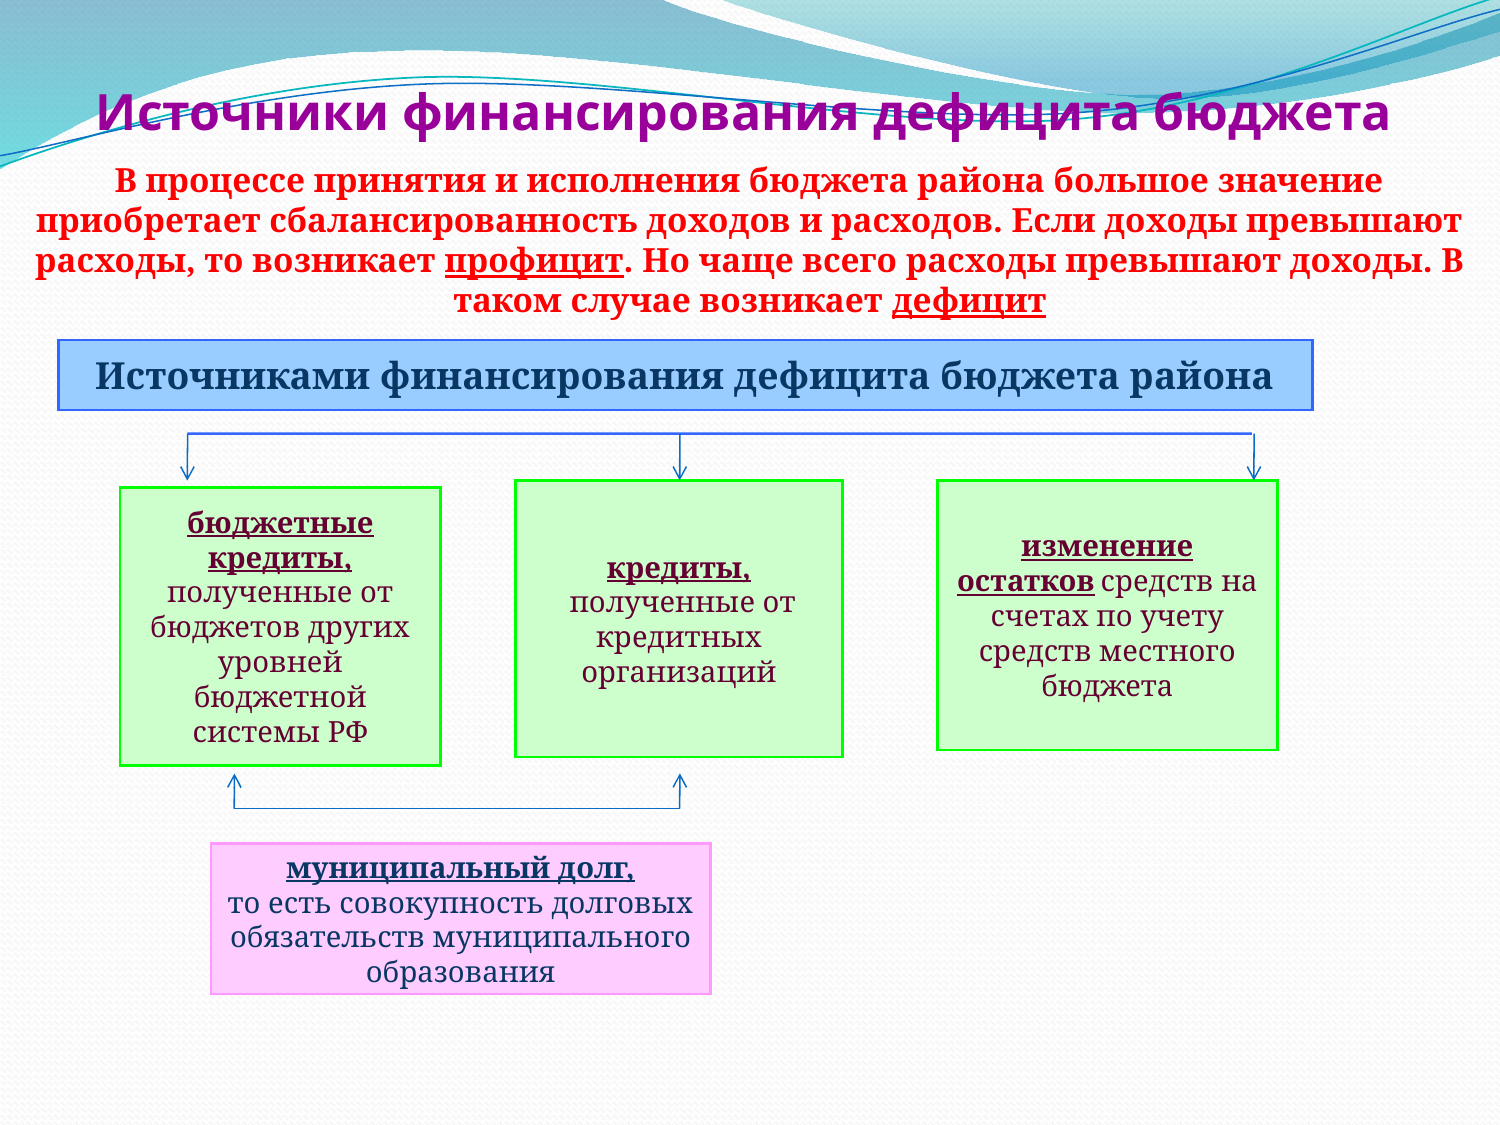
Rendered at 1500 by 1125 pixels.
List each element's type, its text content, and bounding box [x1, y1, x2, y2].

title Источники финансирования дефицита бюджета [23, 0, 1465, 141]
list Источниками финансирования дефицита бюджета района [58, 339, 1313, 411]
text_box кредиты, полученные от кредитных организаций [515, 480, 843, 757]
text_box В процессе принятия и исполнения бюджета района большое значение приобретает сбалансированность доходов и расходов. Если доходы превышают расходы, то возникает профицит. Но чаще всего расходы превышают доходы. В таком случае возникает дефицит [0, 152, 1500, 327]
text_box муниципальный долг, то есть совокупность долговых обязательств муниципального образования [210, 843, 711, 994]
text_box бюджетные кредиты, полученные от бюджетов других уровней бюджетной системы РФ [120, 487, 441, 766]
text_box изменение остатков средств на счетах по учету средств местного бюджета [937, 480, 1278, 750]
